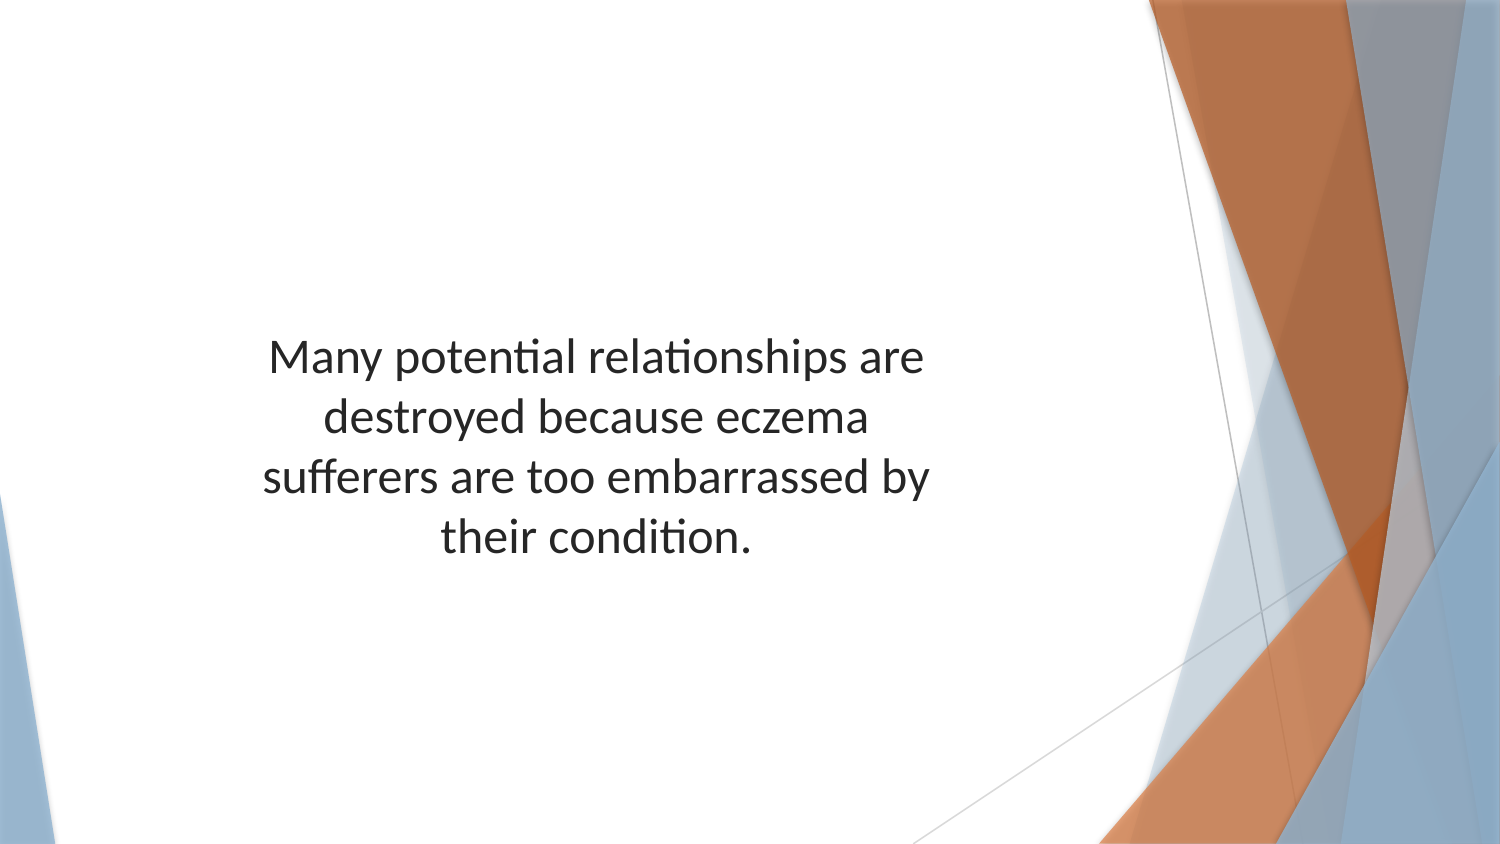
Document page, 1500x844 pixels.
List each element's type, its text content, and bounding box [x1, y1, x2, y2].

list Many potential relationships are destroyed because eczema sufferers are too embarrassed by their condition. [218, 315, 975, 552]
